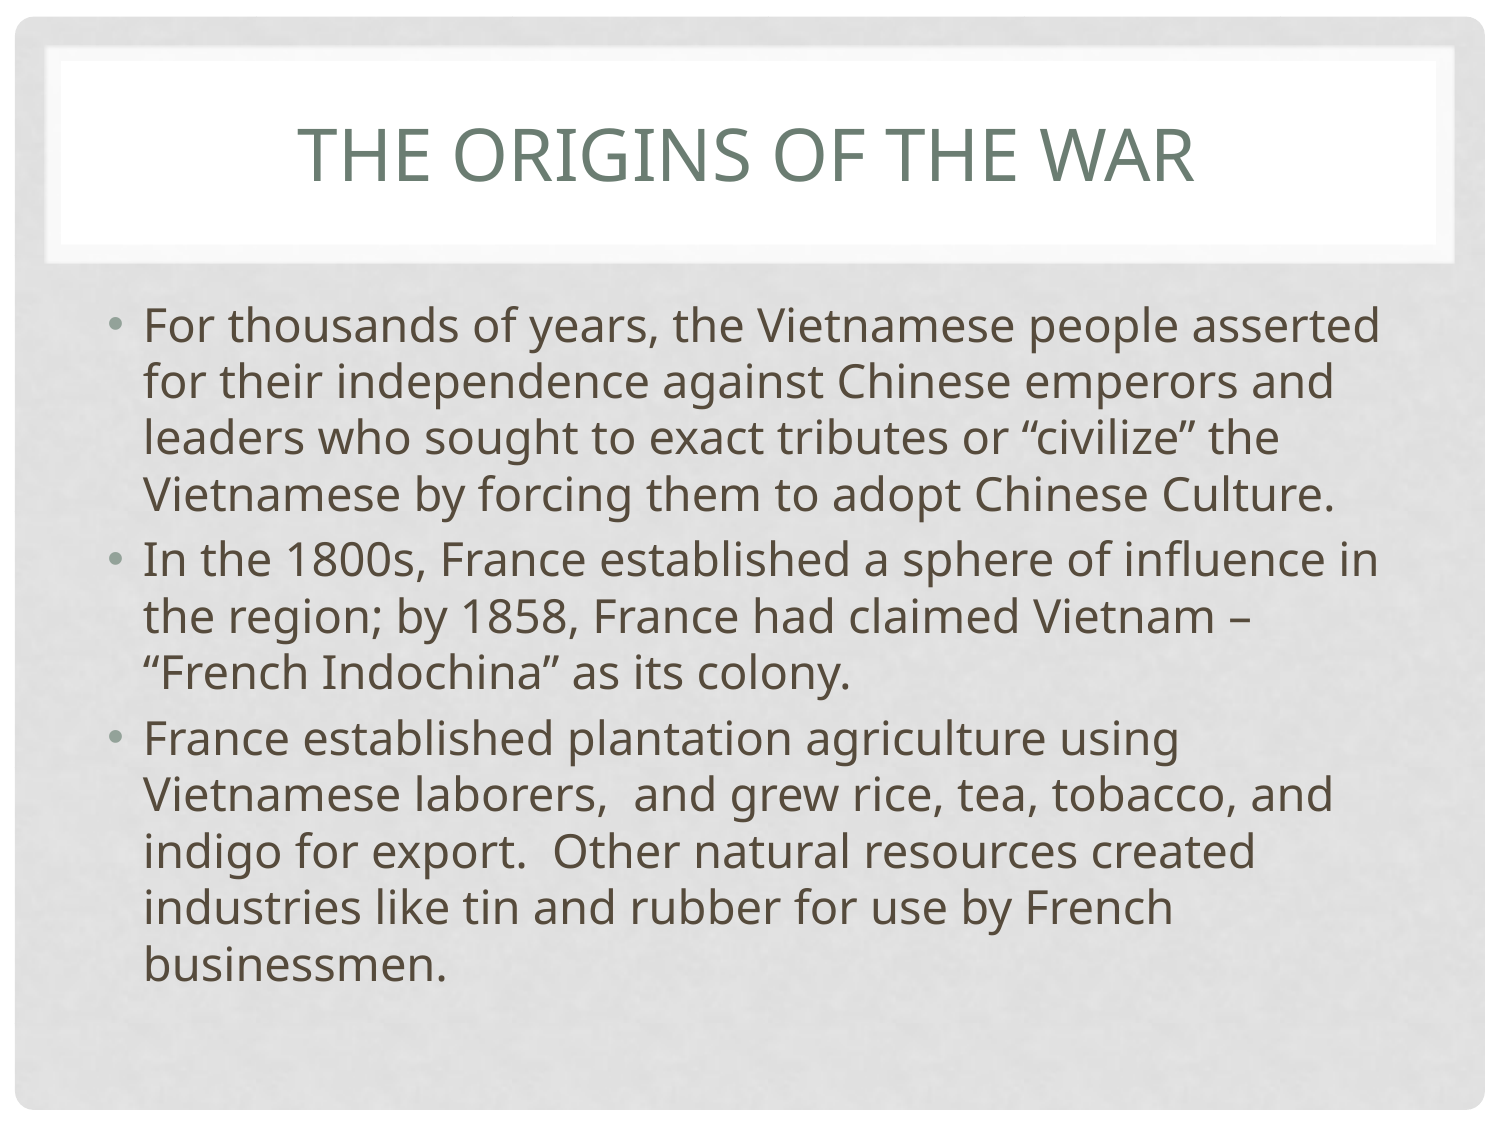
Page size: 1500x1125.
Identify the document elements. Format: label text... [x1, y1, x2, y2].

title The origins of the war [69, 66, 1425, 238]
list For thousands of years, the Vietnamese people asserted for their independence against Chinese emperors and leaders who sought to exact tributes or “civilize” the Vietnamese by forcing them to adopt Chinese Culture. In the 1800s, France established a sphere of influence in the region; by 1858, France had claimed Vietnam – “French Indochina” as its colony. France established plantation agriculture using Vietnamese laborers, and grew rice, tea, tobacco, and indigo for export. Other natural resources created industries like tin and rubber for use by French businessmen. [75, 287, 1425, 1005]
